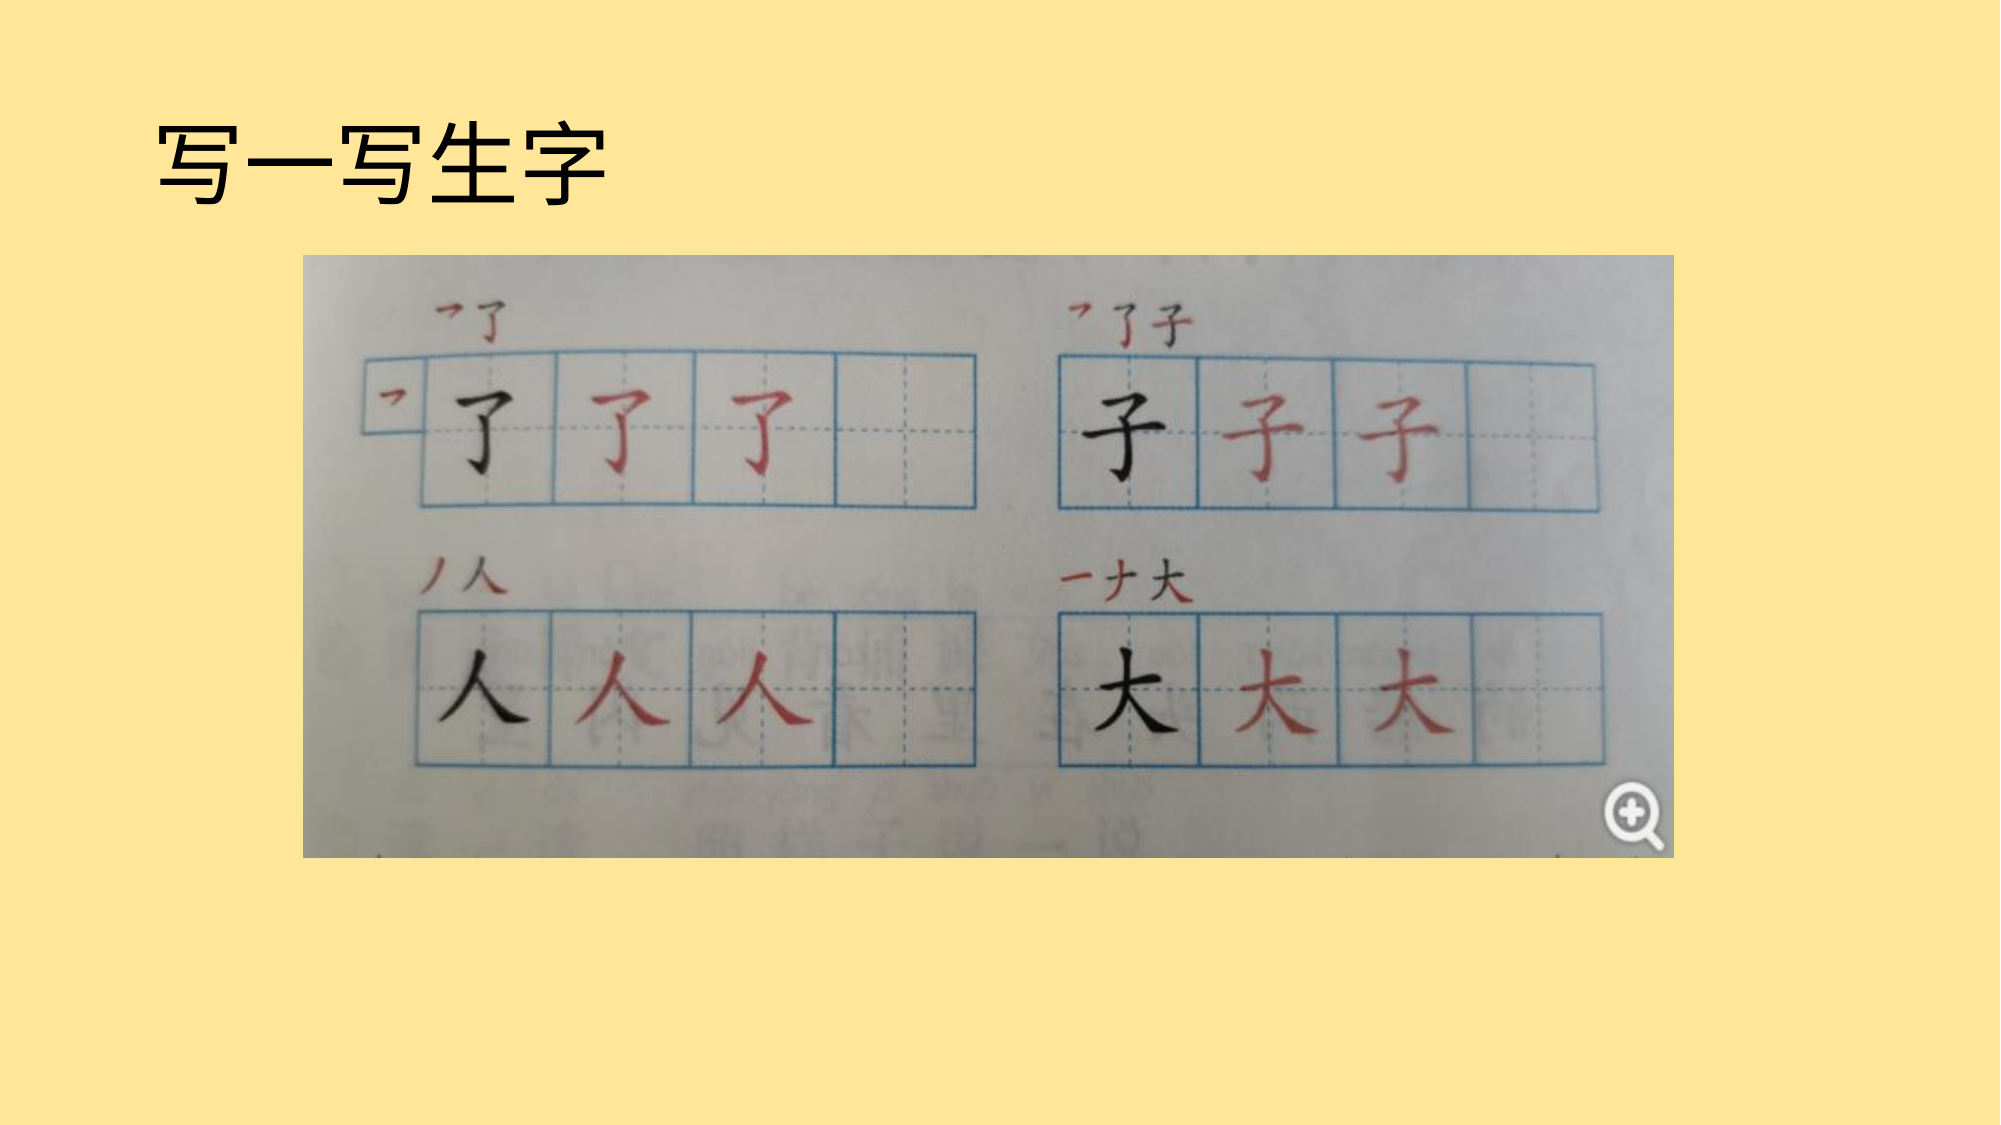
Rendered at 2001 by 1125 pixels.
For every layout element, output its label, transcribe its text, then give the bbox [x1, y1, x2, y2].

title 写一写生字 [137, 59, 1863, 278]
picture [303, 255, 1674, 858]
